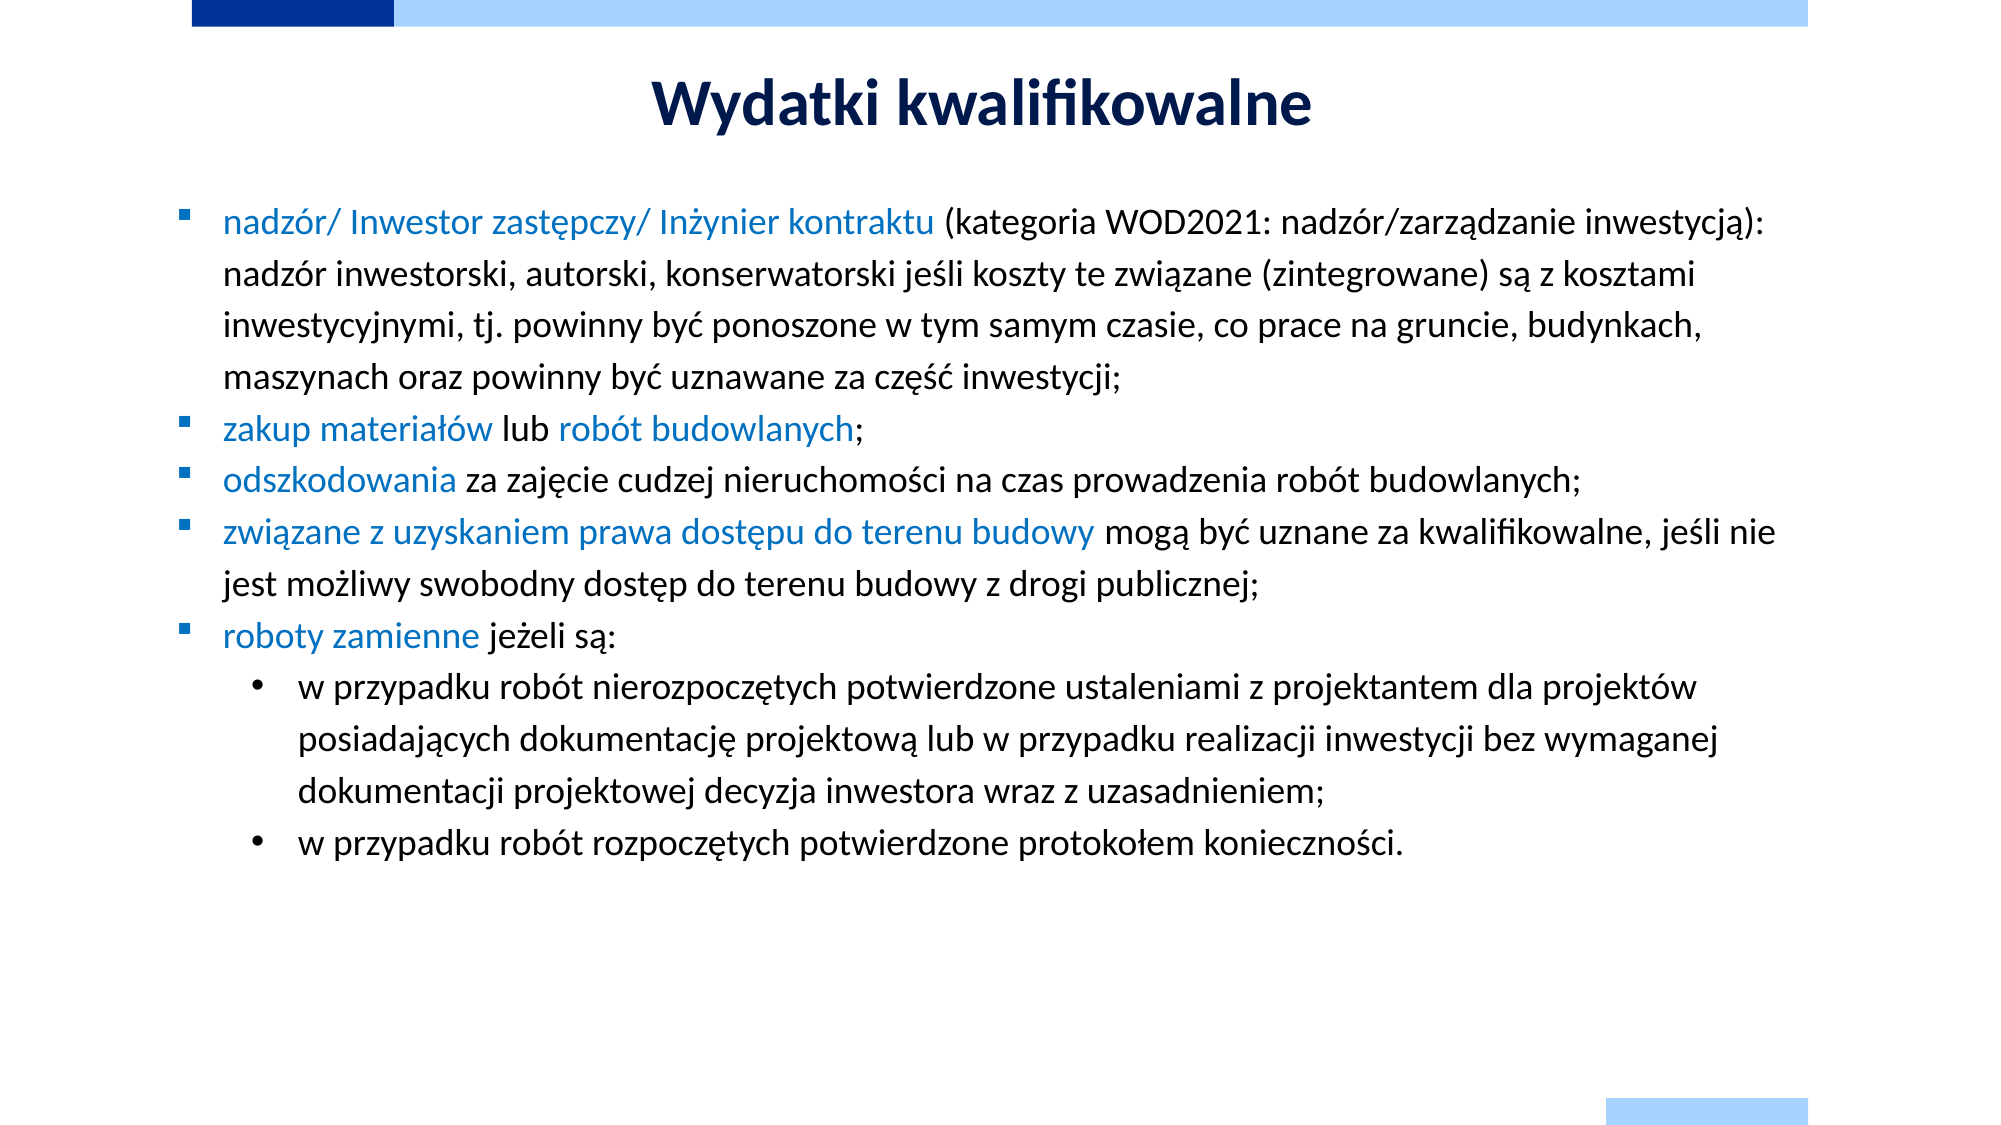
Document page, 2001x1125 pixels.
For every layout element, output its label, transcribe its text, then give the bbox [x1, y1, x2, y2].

text_box Wydatki kwalifikowalne [203, 51, 1763, 146]
text_box nadzór/ Inwestor zastępczy/ Inżynier kontraktu (kategoria WOD2021: nadzór/zarządzanie inwestycją): nadzór inwestorski, autorski, konserwatorski jeśli koszty te związane (zintegrowane) są z kosztami inwestycyjnymi, tj. powinny być ponoszone w tym samym czasie, co prace na gruncie, budynkach, maszynach oraz powinny być uznawane za część inwestycji; zakup materiałów lub robót budowlanych; odszkodowania za zajęcie cudzej nieruchomości na czas prowadzenia robót budowlanych; związane z uzyskaniem prawa dostępu do terenu budowy mogą być uznane za kwalifikowalne, jeśli nie jest możliwy swobodny dostęp do terenu budowy z drogi publicznej; roboty zamienne jeżeli są: w przypadku robót nierozpoczętych potwierdzone ustaleniami z projektantem dla projektów posiadających dokumentację projektową lub w przypadku realizacji inwestycji bez wymaganej dokumentacji projektowej decyzja inwestora wraz z uzasadnieniem; w przypadku robót rozpoczętych potwierdzone protokołem konieczności. [161, 182, 1839, 1026]
